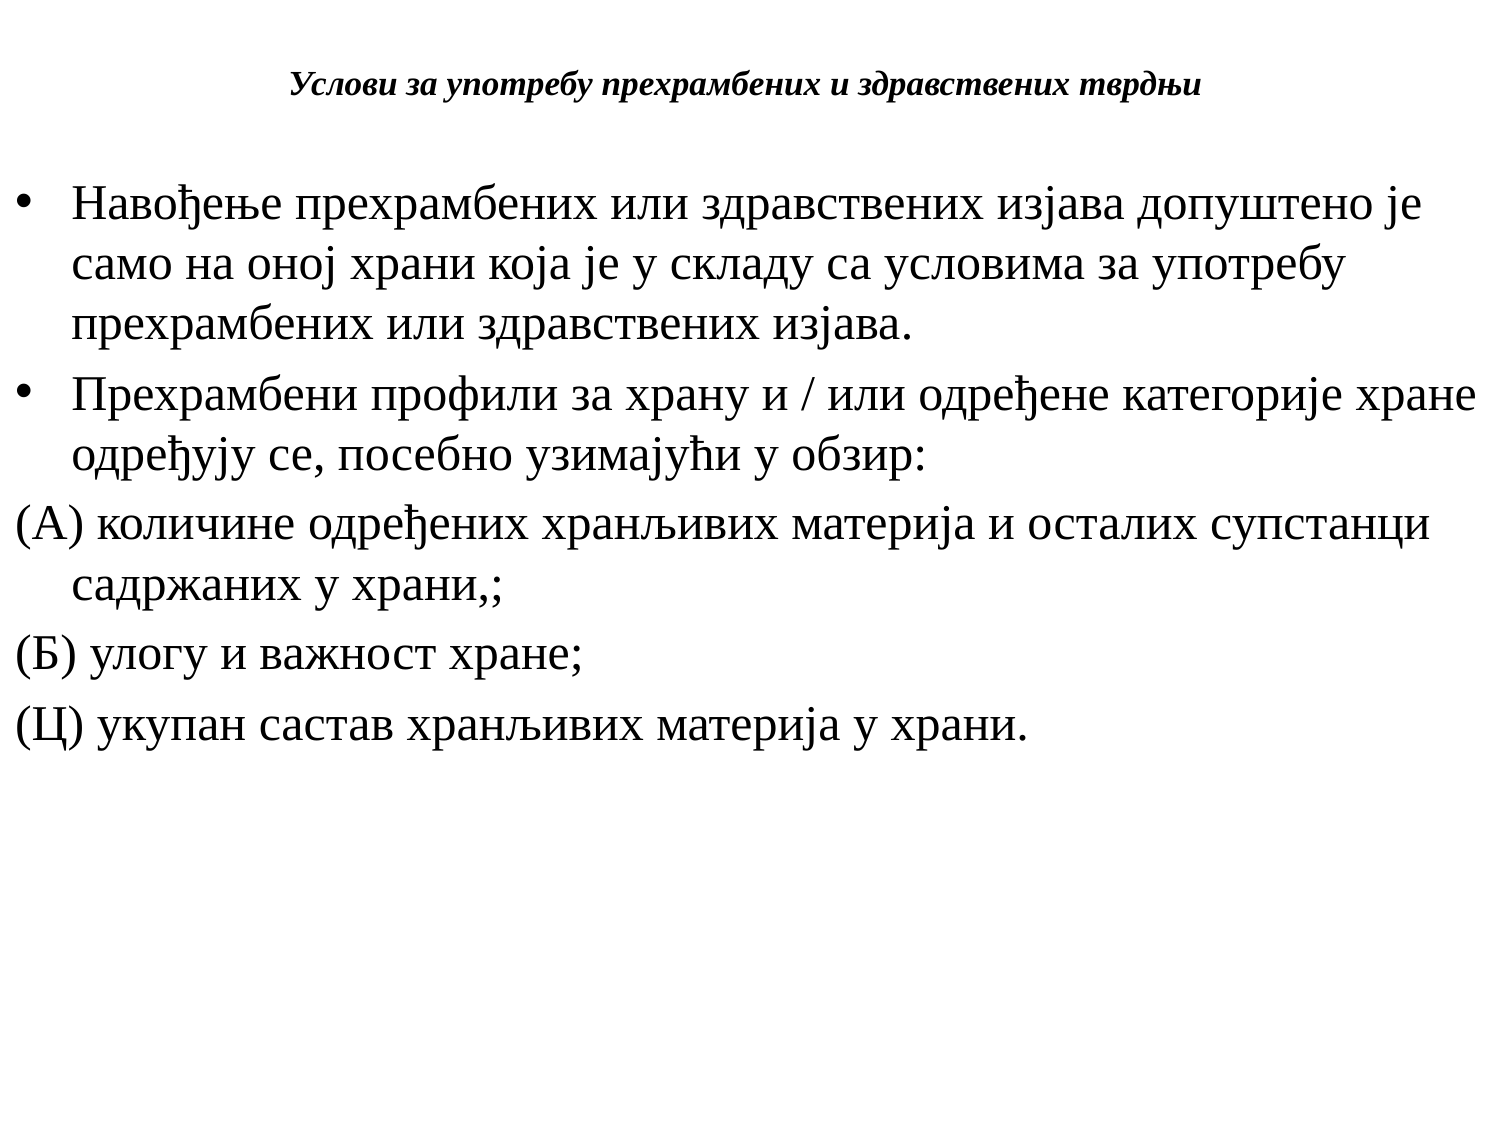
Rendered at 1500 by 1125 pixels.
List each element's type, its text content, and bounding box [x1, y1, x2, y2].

list Навођење прехрамбених или здравствених изјава допуштено је само на оној храни која је у складу са условима за употребу прехрамбених или здравствених изјава. Прехрамбени профили за храну и / или одређене категорије хране одређују се, посебно узимајући у обзир: (А) количине одређених хранљивих материја и осталих супстанци садржаних у храни,; (Б) улогу и важност хране; (Ц) укупан састав хранљивих материја у храни. [0, 162, 1500, 1125]
title Услови за употребу прехрамбених и здравствених тврдњи [0, 0, 1500, 162]
